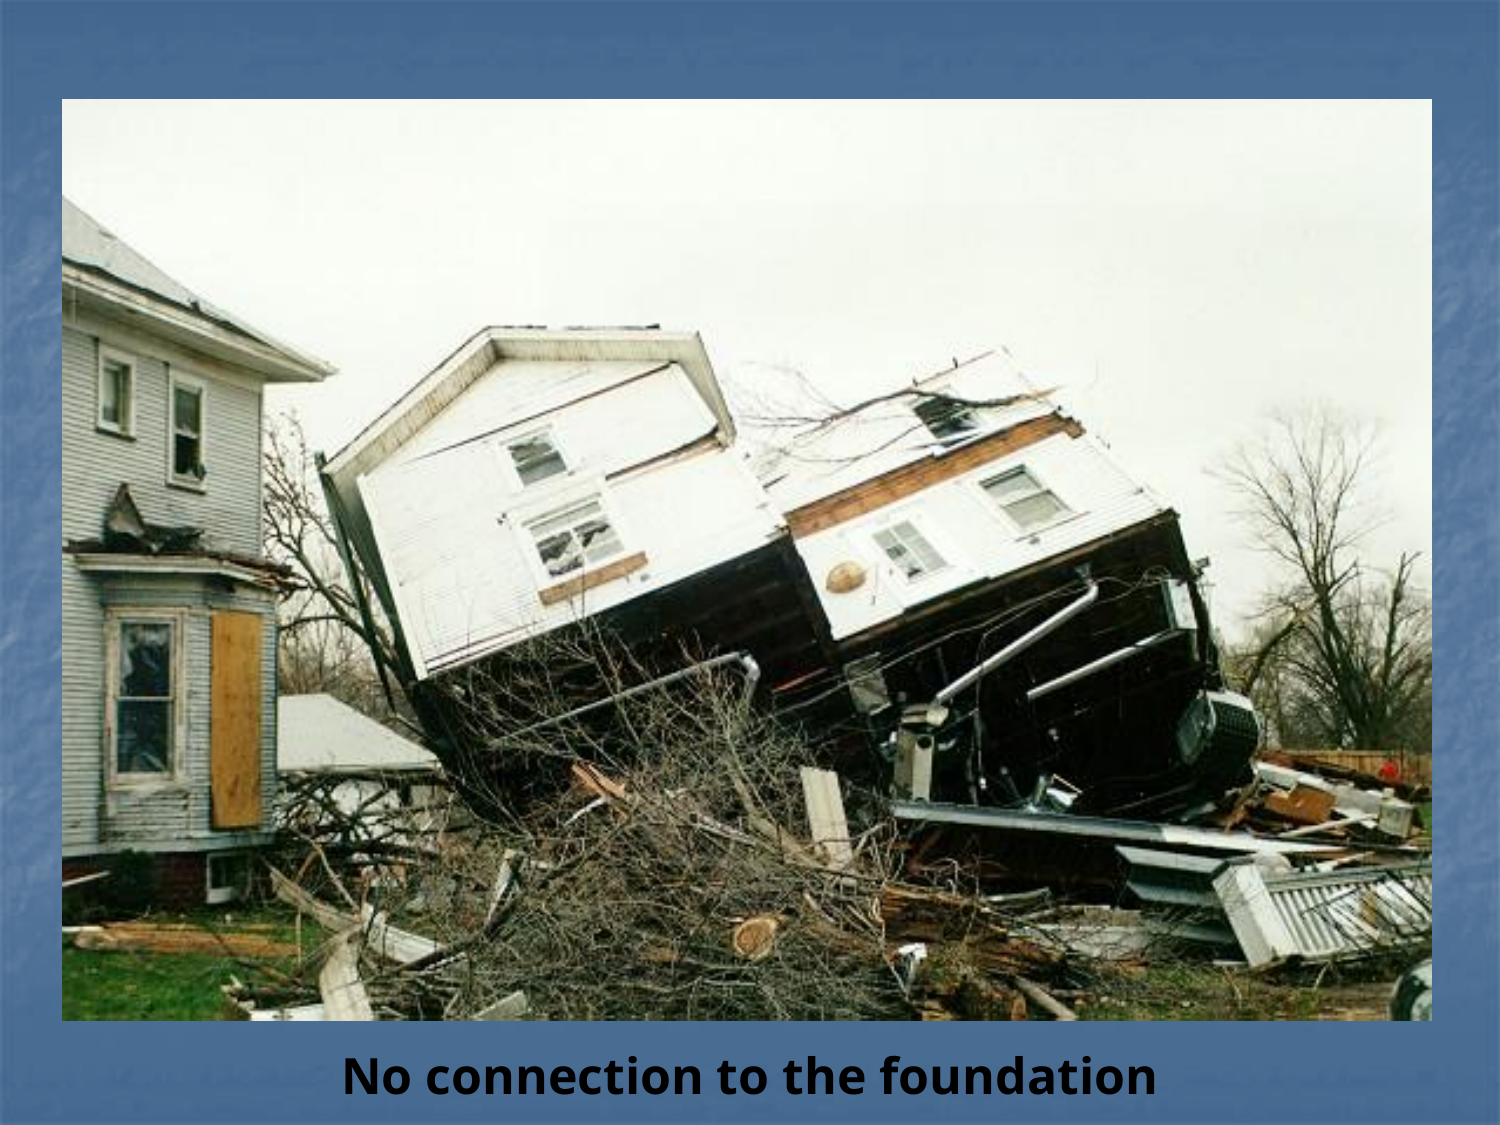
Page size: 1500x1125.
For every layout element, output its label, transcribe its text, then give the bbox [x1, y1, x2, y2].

picture [62, 99, 1432, 1022]
text_box No connection to the foundation [62, 1037, 1438, 1113]
